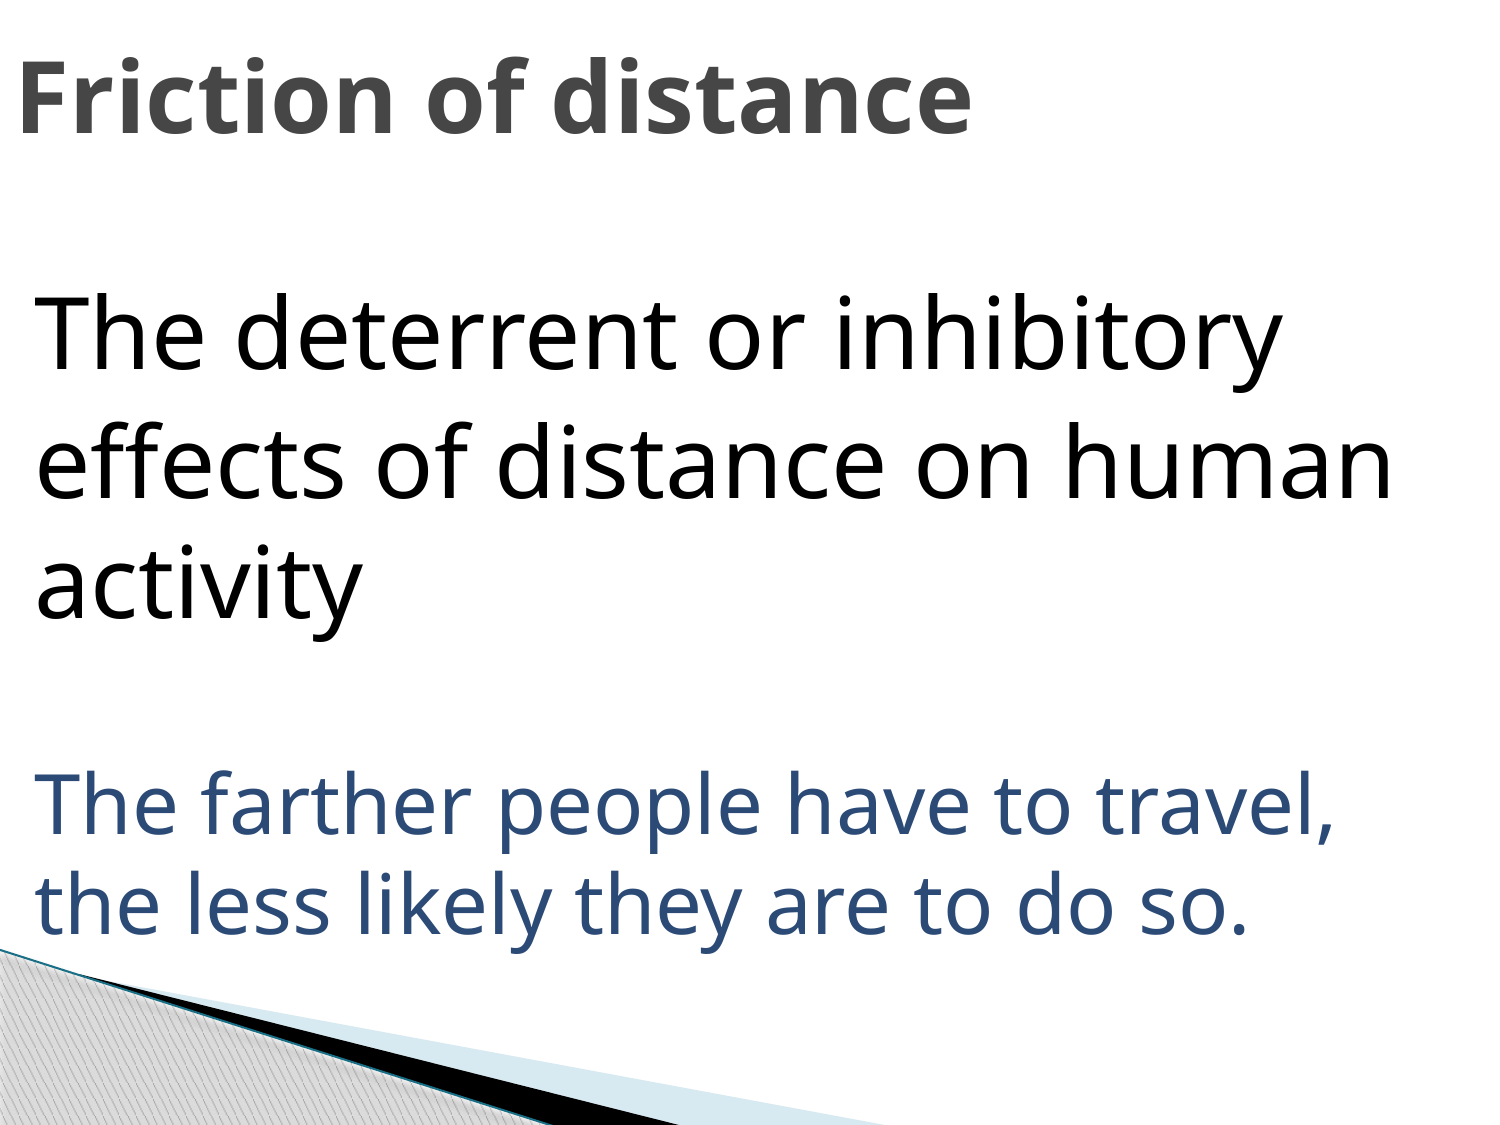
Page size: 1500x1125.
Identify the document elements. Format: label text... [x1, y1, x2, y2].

title Friction of distance [0, 0, 1350, 188]
list The deterrent or inhibitory effects of distance on human activity The farther people have to travel, the less likely they are to do so. [0, 262, 1500, 1125]
